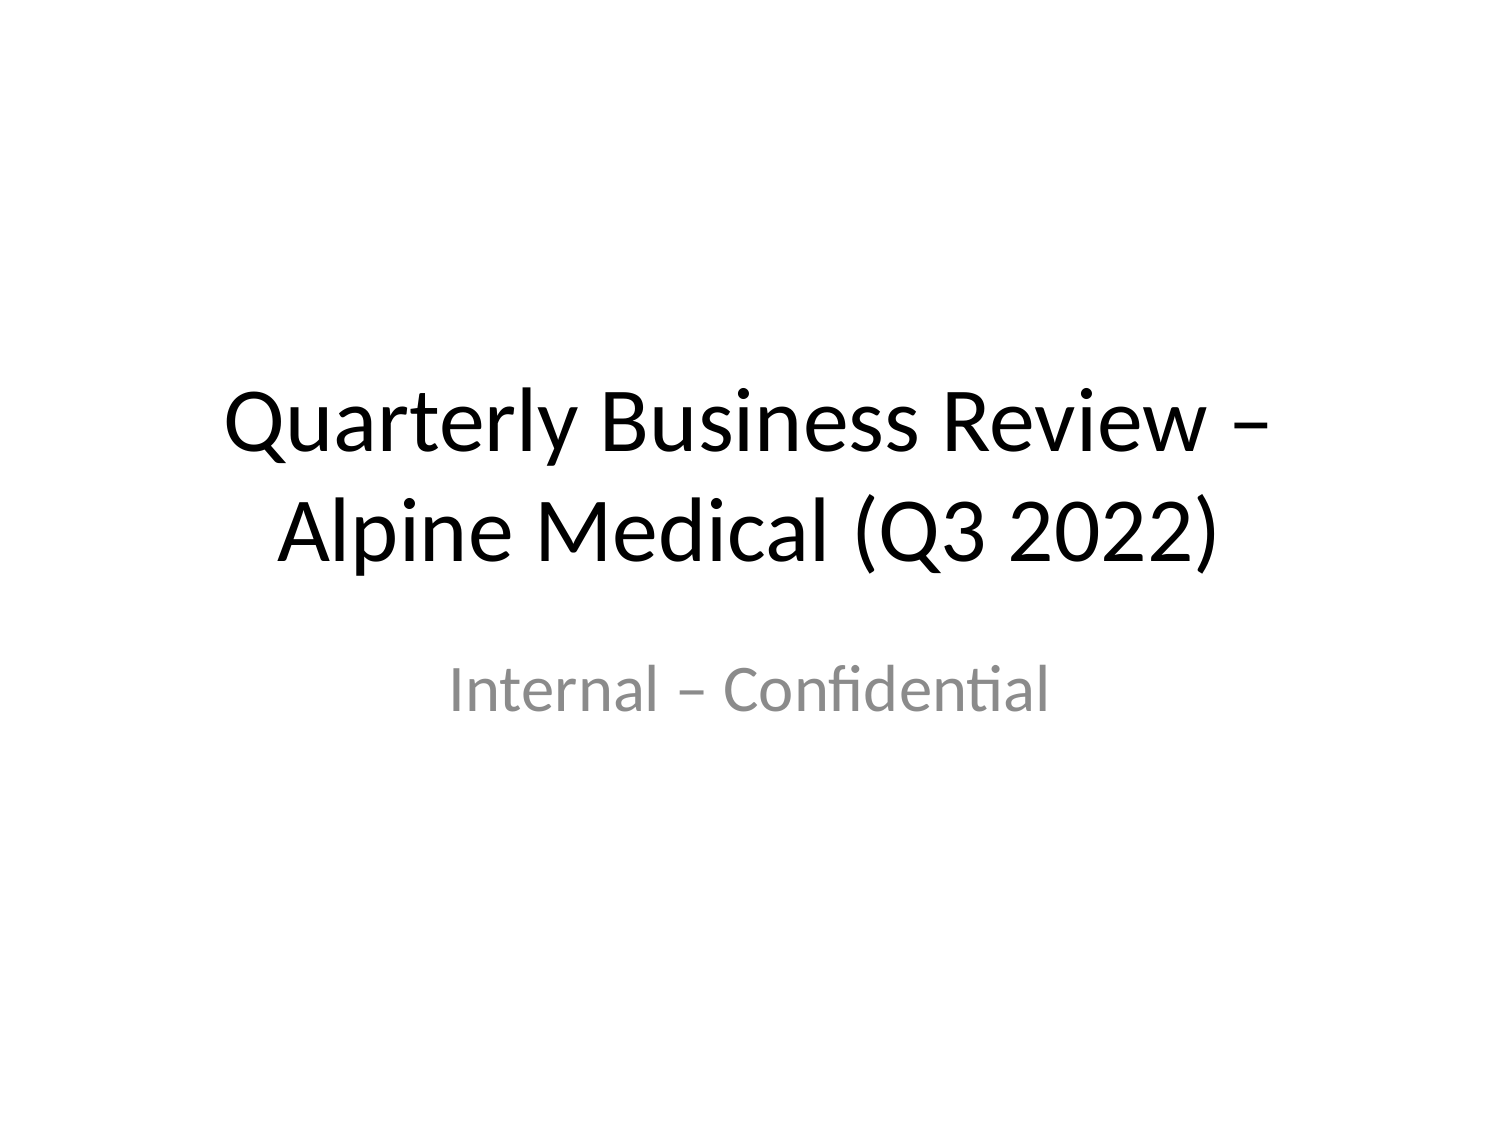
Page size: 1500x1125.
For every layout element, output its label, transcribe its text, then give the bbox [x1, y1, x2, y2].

subtitle Internal – Confidential [225, 637, 1275, 925]
title Quarterly Business Review – Alpine Medical (Q3 2022) [112, 349, 1388, 591]
